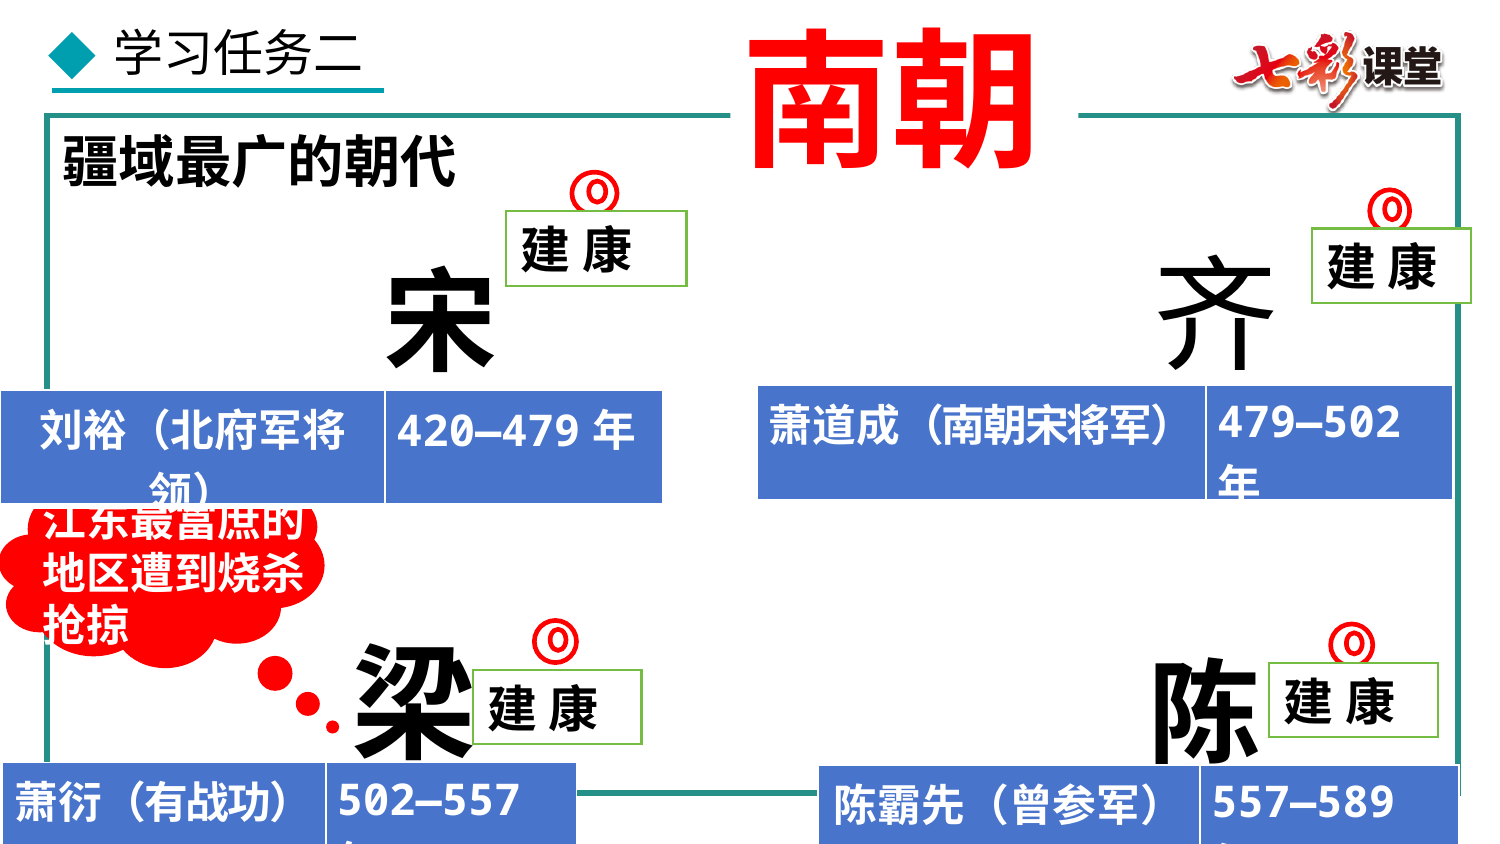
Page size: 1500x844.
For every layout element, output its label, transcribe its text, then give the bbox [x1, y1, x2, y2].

table_header 479—502年 [1207, 396, 1452, 499]
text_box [336, 616, 642, 785]
table_header 萧衍（有战功） [3, 763, 325, 844]
picture [1228, 26, 1449, 113]
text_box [1138, 189, 1472, 396]
table_header 陈霸先（曾参军） [819, 766, 1199, 844]
table_header 420—479年 [386, 395, 662, 503]
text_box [0, 468, 326, 667]
table_header 刘裕（北府军将领） [1, 391, 384, 503]
table_header 557—589年 [1201, 766, 1458, 844]
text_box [1133, 623, 1439, 787]
text_box 南朝 [730, 0, 1079, 191]
table_header 萧道成（南朝宋将军） [758, 386, 1205, 499]
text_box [369, 171, 688, 395]
text_box 疆域最广的朝代 [47, 118, 487, 202]
table_header 502—557年 [327, 763, 576, 844]
